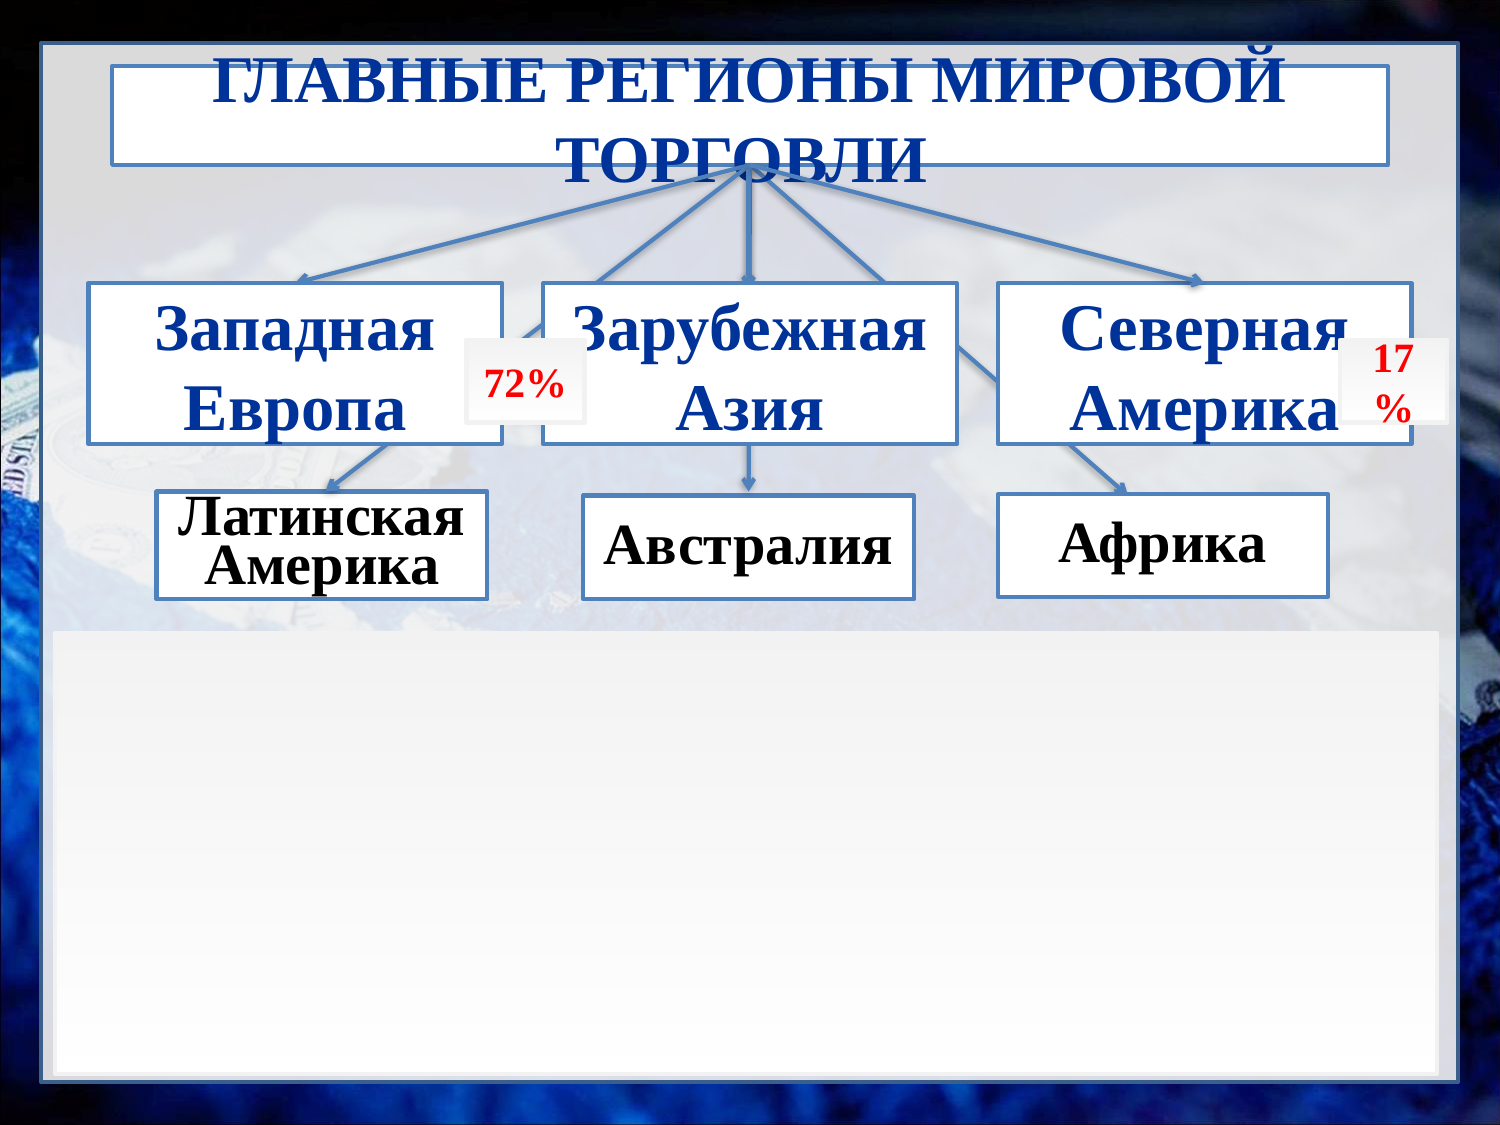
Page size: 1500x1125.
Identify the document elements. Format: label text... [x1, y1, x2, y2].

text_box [294, 164, 324, 284]
text_box 17% [1338, 338, 1449, 425]
text_box Северная Америка [1132, 281, 1414, 446]
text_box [749, 164, 1205, 284]
text_box Австралия [581, 499, 916, 601]
text_box Латинская Америка [154, 489, 489, 601]
text_box Западная Европа [86, 281, 320, 446]
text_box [754, 292, 1129, 496]
text_box ГЛАВНЫЕ РЕГИОНЫ МИРОВОЙ ТОРГОВЛИ [110, 64, 1390, 167]
picture [0, 0, 1500, 1125]
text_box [325, 164, 746, 492]
list Всемирная торговая организация (ВТО) - регулирует вопросы мировой торговли [23, 444, 1500, 1090]
text_box [53, 631, 1439, 1076]
text_box Африка [996, 492, 1330, 599]
